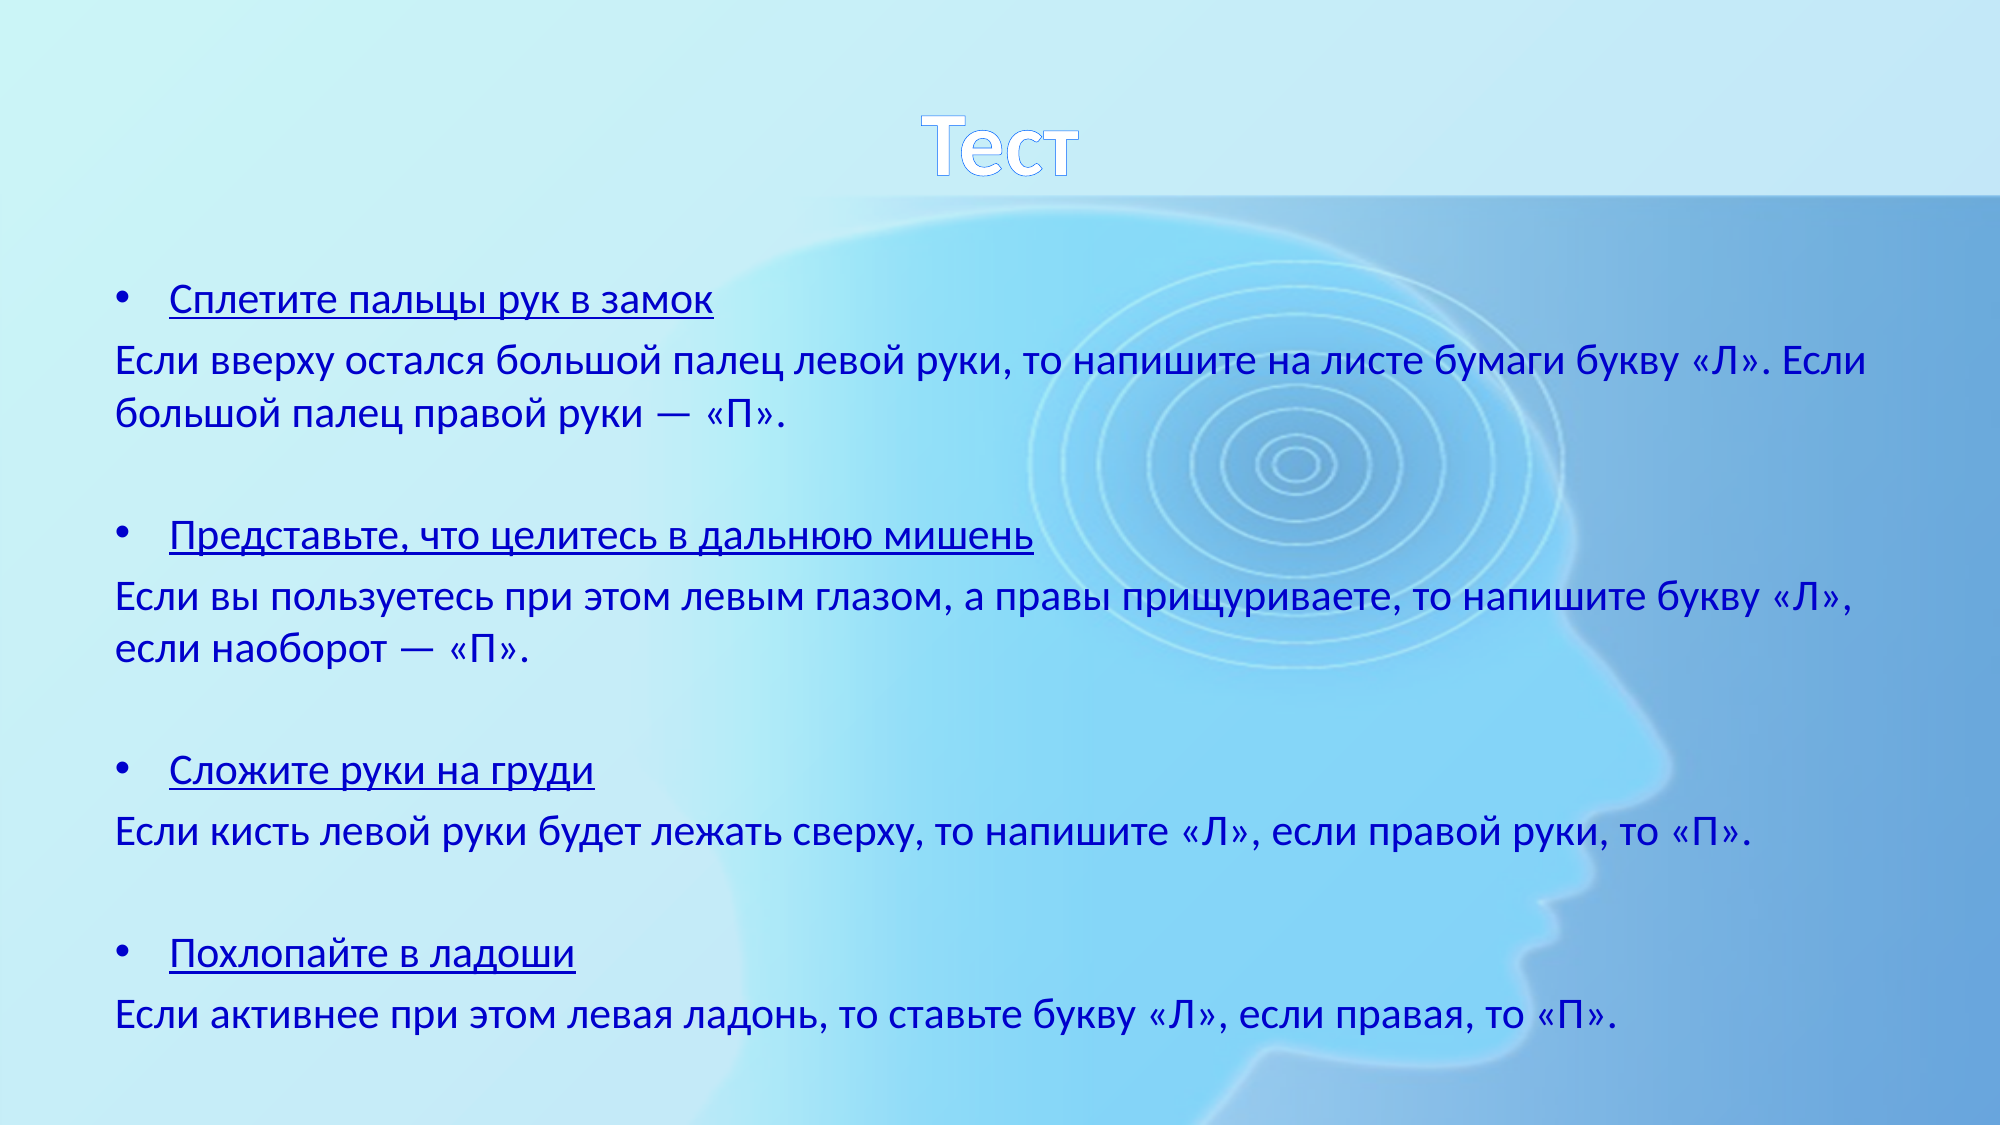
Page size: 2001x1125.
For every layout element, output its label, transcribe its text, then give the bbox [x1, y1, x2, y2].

title Тест [99, 45, 1900, 233]
picture [0, 0, 2000, 1125]
list Сплетите пальцы рук в замок Если вверху остался большой палец левой руки, то напишите на листе бумаги букву «Л». Если большой палец правой руки — «П». Представьте, что целитесь в дальнюю мишень Если вы пользуетесь при этом левым глазом, а правы прищуриваете, то напишите букву «Л», если наоборот — «П». Сложите руки на груди Если кисть левой руки будет лежать сверху, то напишите «Л», если правой руки, то «П». Похлопайте в ладоши Если активнее при этом левая ладонь, то ставьте букву «Л», если правая, то «П». [99, 262, 1900, 1056]
